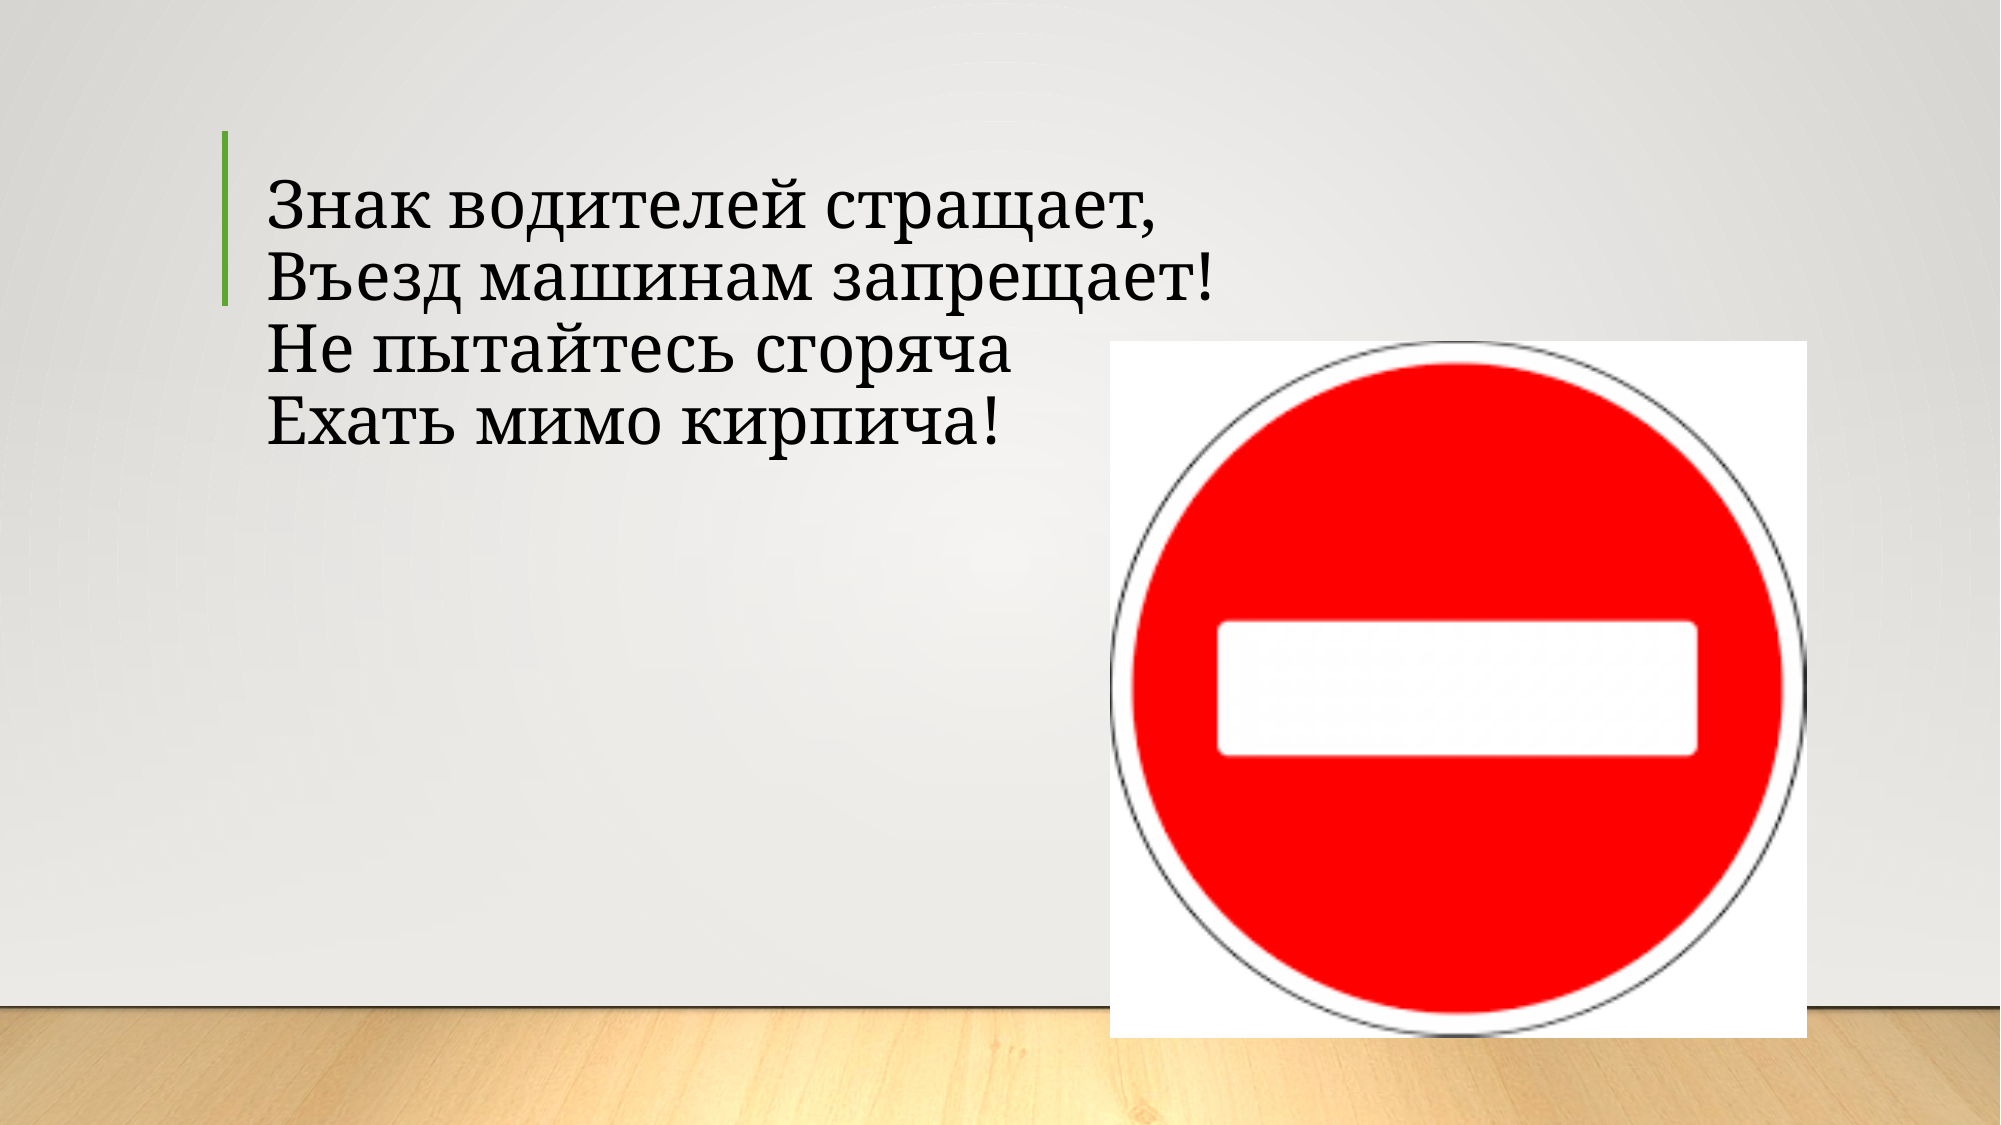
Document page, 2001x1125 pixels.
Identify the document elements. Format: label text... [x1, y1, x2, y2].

picture [0, 341, 2000, 1125]
title Знак водителей стращает, Въезд машинам запрещает! Не пытайтесь сгоряча Ехать мимо кирпича! [251, 131, 1807, 547]
